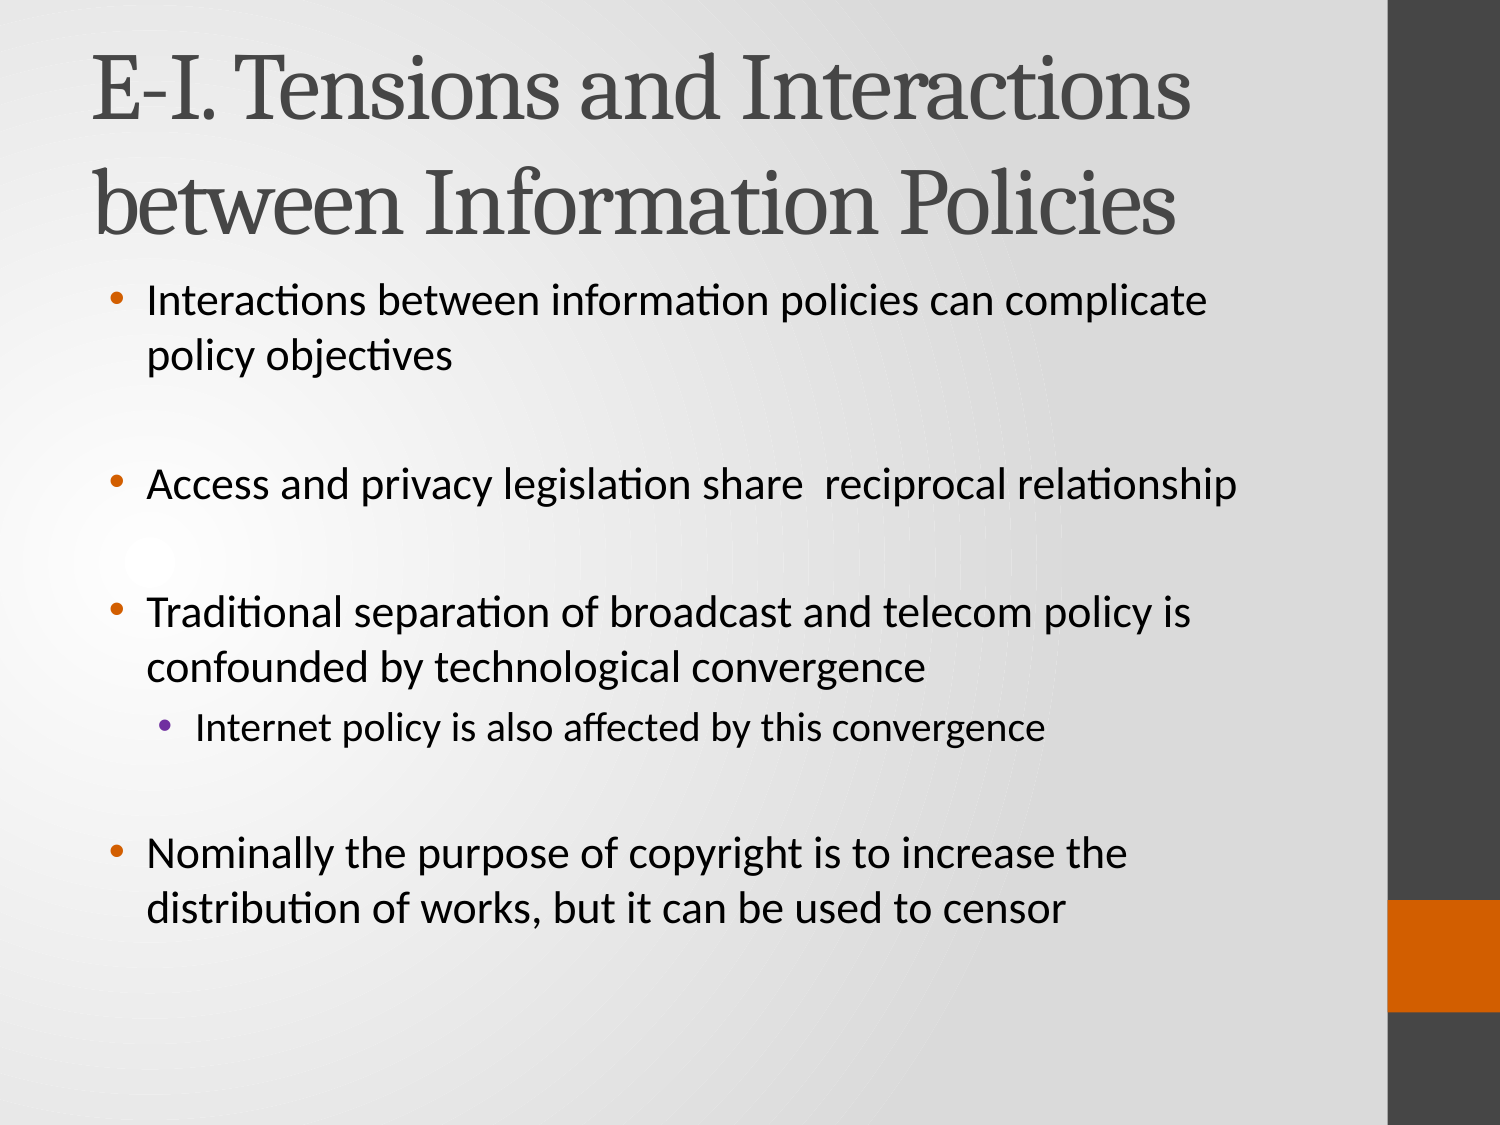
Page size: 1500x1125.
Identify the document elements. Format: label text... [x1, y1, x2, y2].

title E-I. Tensions and Interactions between Information Policies [75, 45, 1325, 233]
list Interactions between information policies can complicate policy objectives Access and privacy legislation share reciprocal relationship Traditional separation of broadcast and telecom policy is confounded by technological convergence Internet policy is also affected by this convergence Nominally the purpose of copyright is to increase the distribution of works, but it can be used to censor [75, 262, 1325, 1050]
